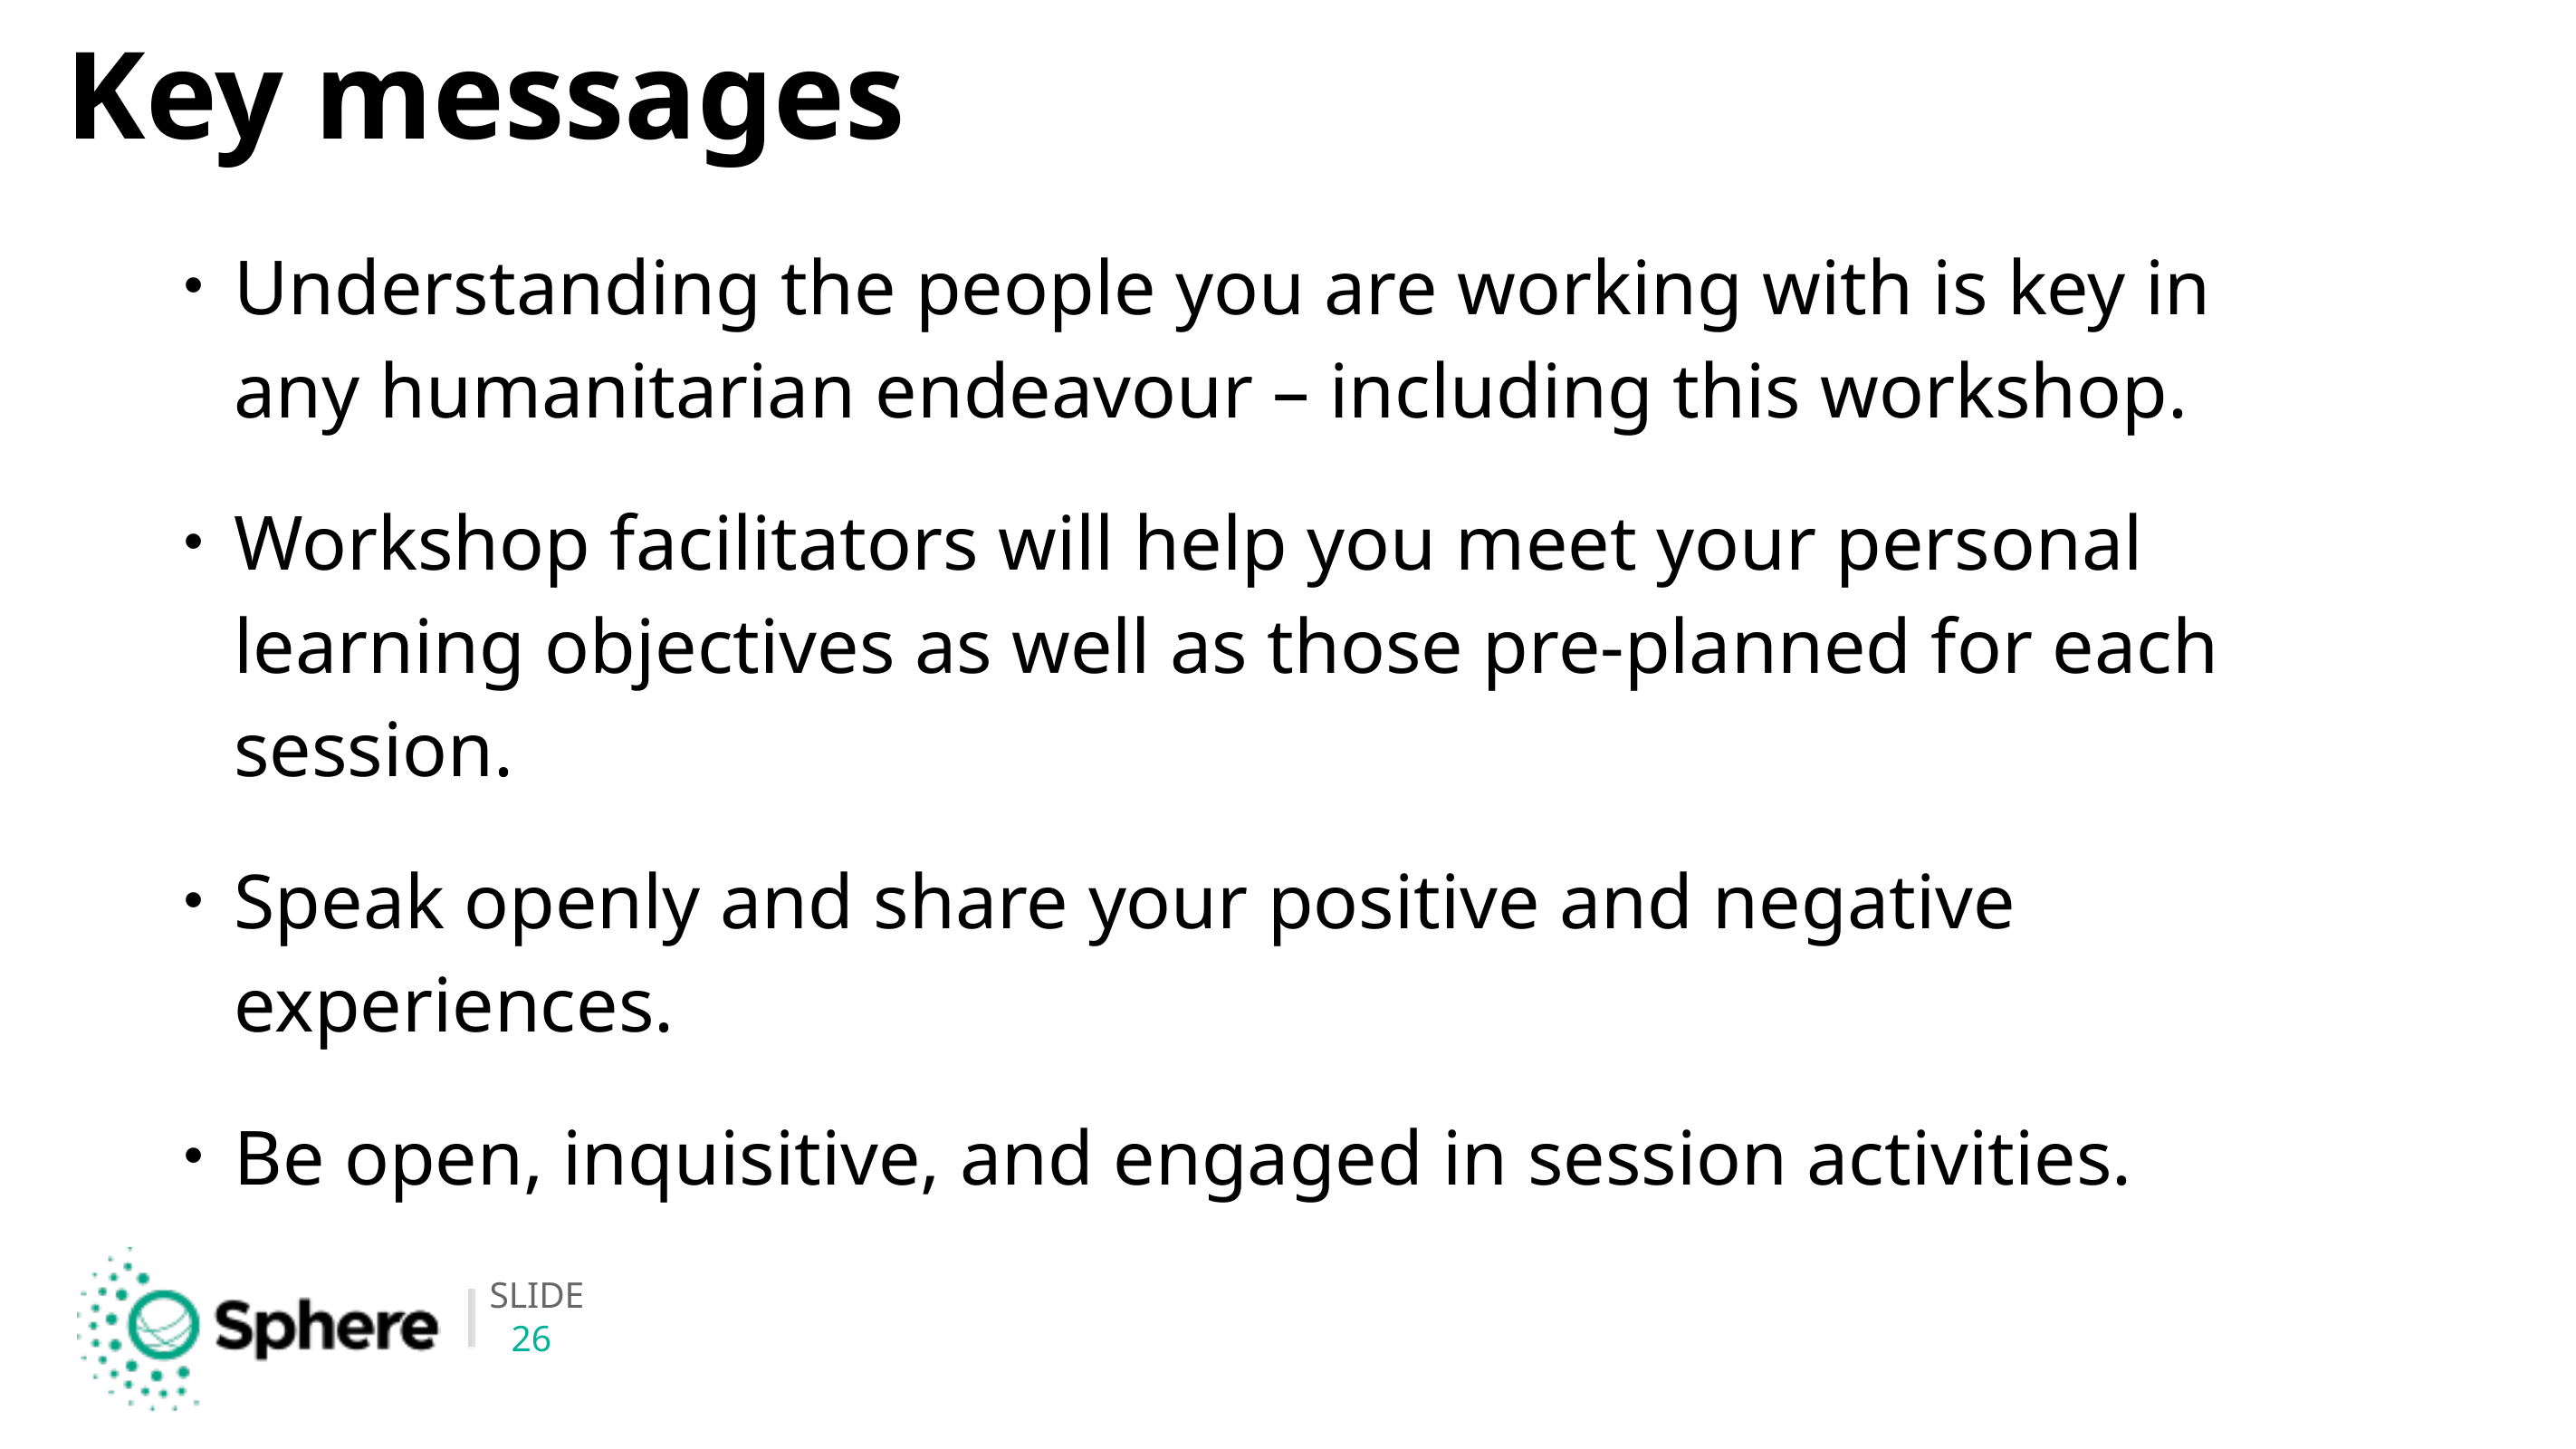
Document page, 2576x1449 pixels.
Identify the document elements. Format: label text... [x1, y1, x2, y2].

slide_number 26 [503, 1308, 563, 1367]
list Understanding the people you are working with is key in any humanitarian endeavour – including this workshop. Workshop facilitators will help you meet your personal learning objectives as well as those pre-planned for each session. Speak openly and share your positive and negative experiences. Be open, inquisitive, and engaged in session activities. [176, 218, 2250, 1257]
picture [77, 1247, 441, 1414]
picture [468, 1289, 479, 1349]
title Key messages [57, 10, 2131, 179]
